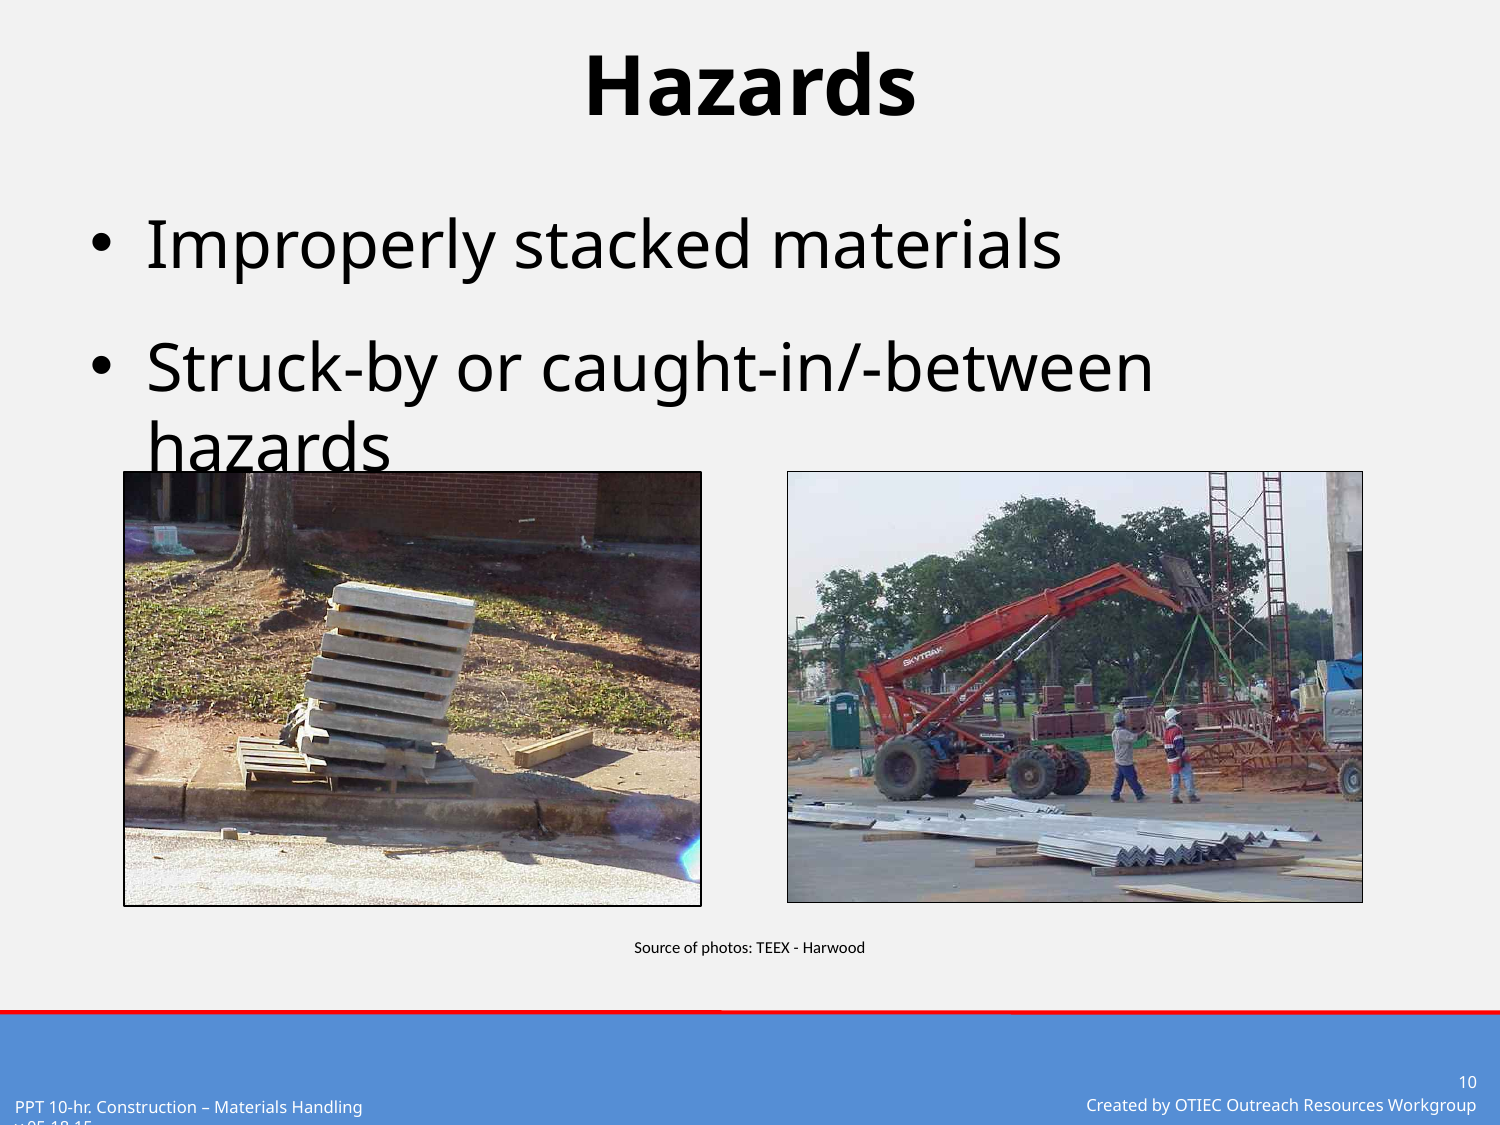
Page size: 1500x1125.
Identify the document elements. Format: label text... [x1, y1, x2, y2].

list Improperly stacked materials Struck-by or caught-in/-between hazards [75, 193, 1400, 591]
text_box Source of photos: TEEX - Harwood [525, 929, 975, 964]
title Hazards [75, 24, 1425, 213]
picture [124, 473, 701, 905]
picture [787, 471, 1363, 903]
